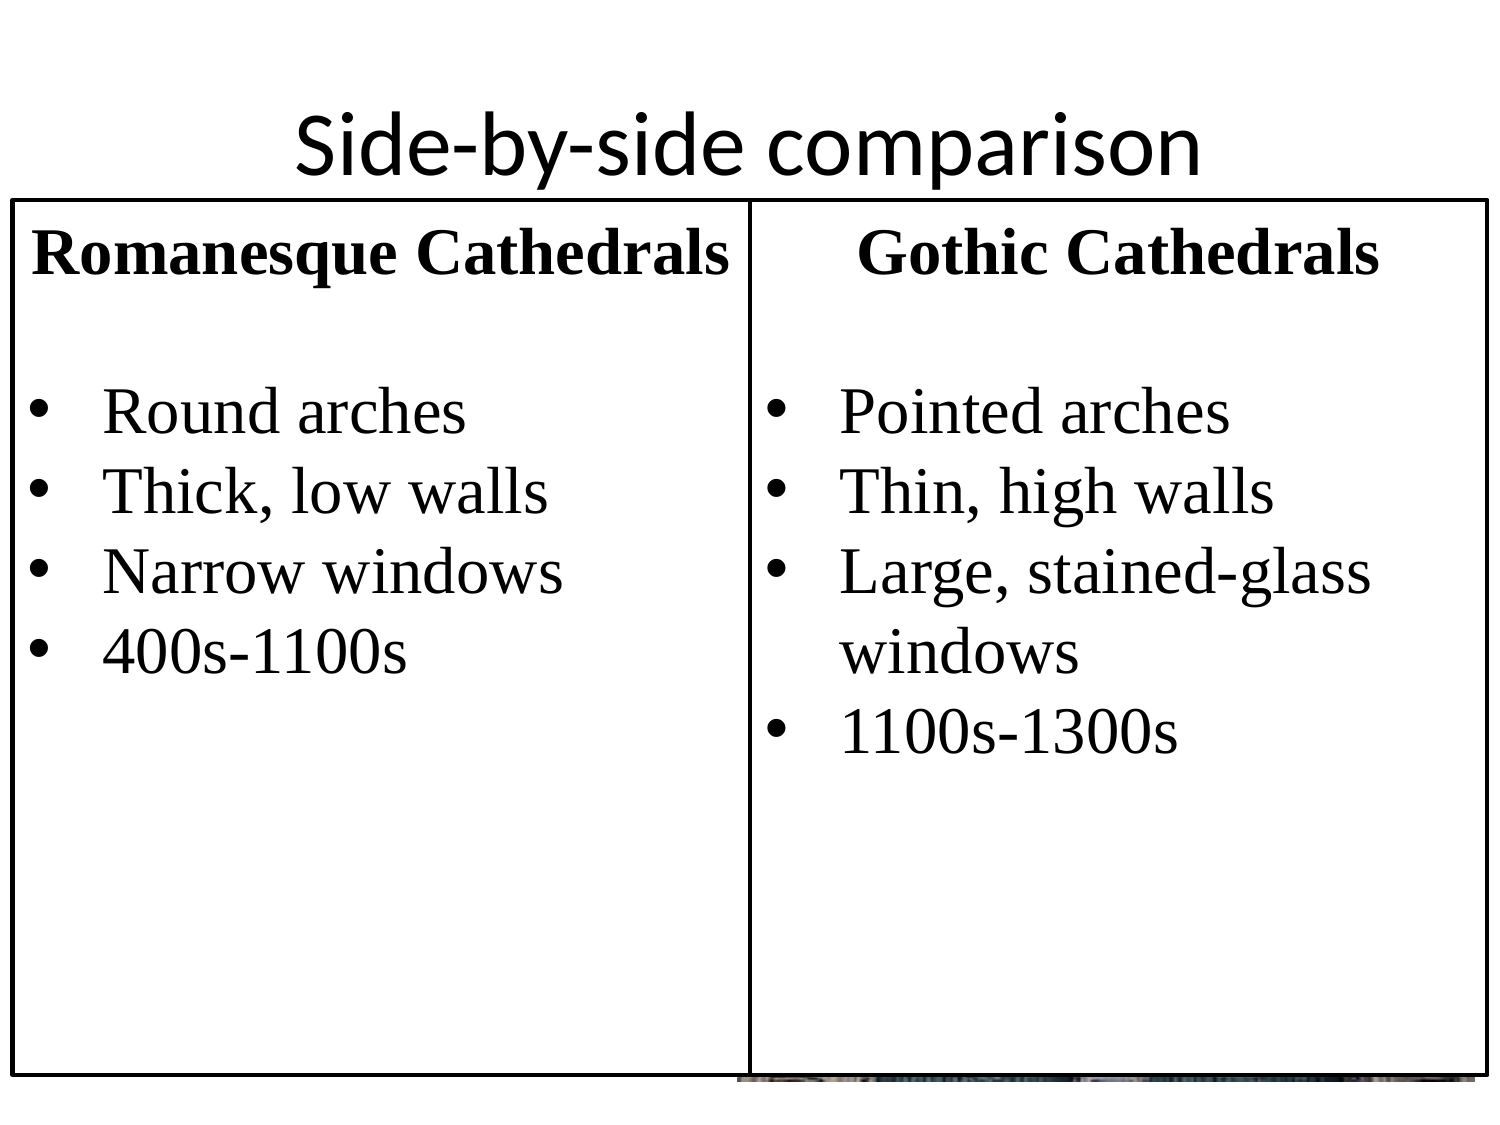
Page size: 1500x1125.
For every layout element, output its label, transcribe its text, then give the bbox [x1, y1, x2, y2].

text_box Romanesque Cathedrals Round arches Thick, low walls Narrow windows 400s-1100s [10, 198, 738, 1077]
picture [12, 249, 713, 813]
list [724, 262, 732, 807]
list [1479, 262, 1488, 807]
picture [737, 199, 1476, 1082]
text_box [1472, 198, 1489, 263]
text_box Gothic Cathedrals Pointed arches Thin, high walls Large, stained-glass windows 1100s-1300s [1479, 813, 1489, 1077]
title Side-by-side comparison [75, 45, 1425, 198]
